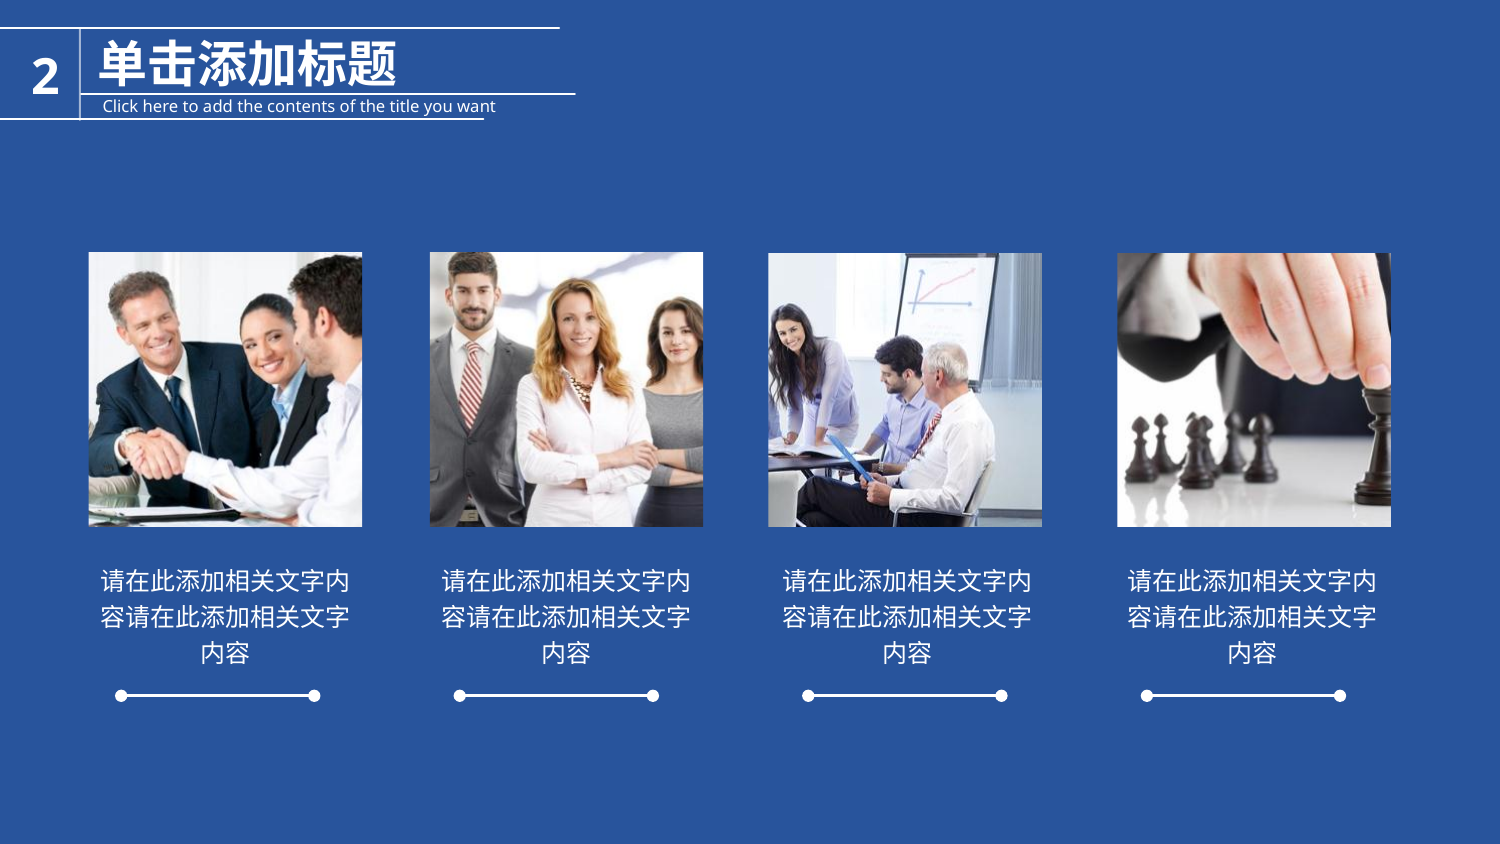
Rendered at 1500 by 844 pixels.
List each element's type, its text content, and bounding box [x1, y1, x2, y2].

text_box 请在此添加相关文字内容请在此添加相关文字内容 [1115, 554, 1390, 674]
text_box 请在此添加相关文字内容请在此添加相关文字内容 [429, 554, 704, 674]
text_box 请在此添加相关文字内容请在此添加相关文字内容 [88, 554, 363, 674]
text_box Click here to add the contents of the title you want [87, 95, 512, 124]
text_box 单击添加标题 [82, 29, 413, 94]
text_box 2 [16, 36, 66, 112]
picture [88, 252, 363, 527]
picture [768, 253, 1042, 527]
picture [1117, 253, 1391, 527]
text_box 请在此添加相关文字内容请在此添加相关文字内容 [771, 554, 1045, 674]
text_box Click here to add the contents of the title you want [87, 88, 512, 94]
picture [429, 252, 704, 527]
